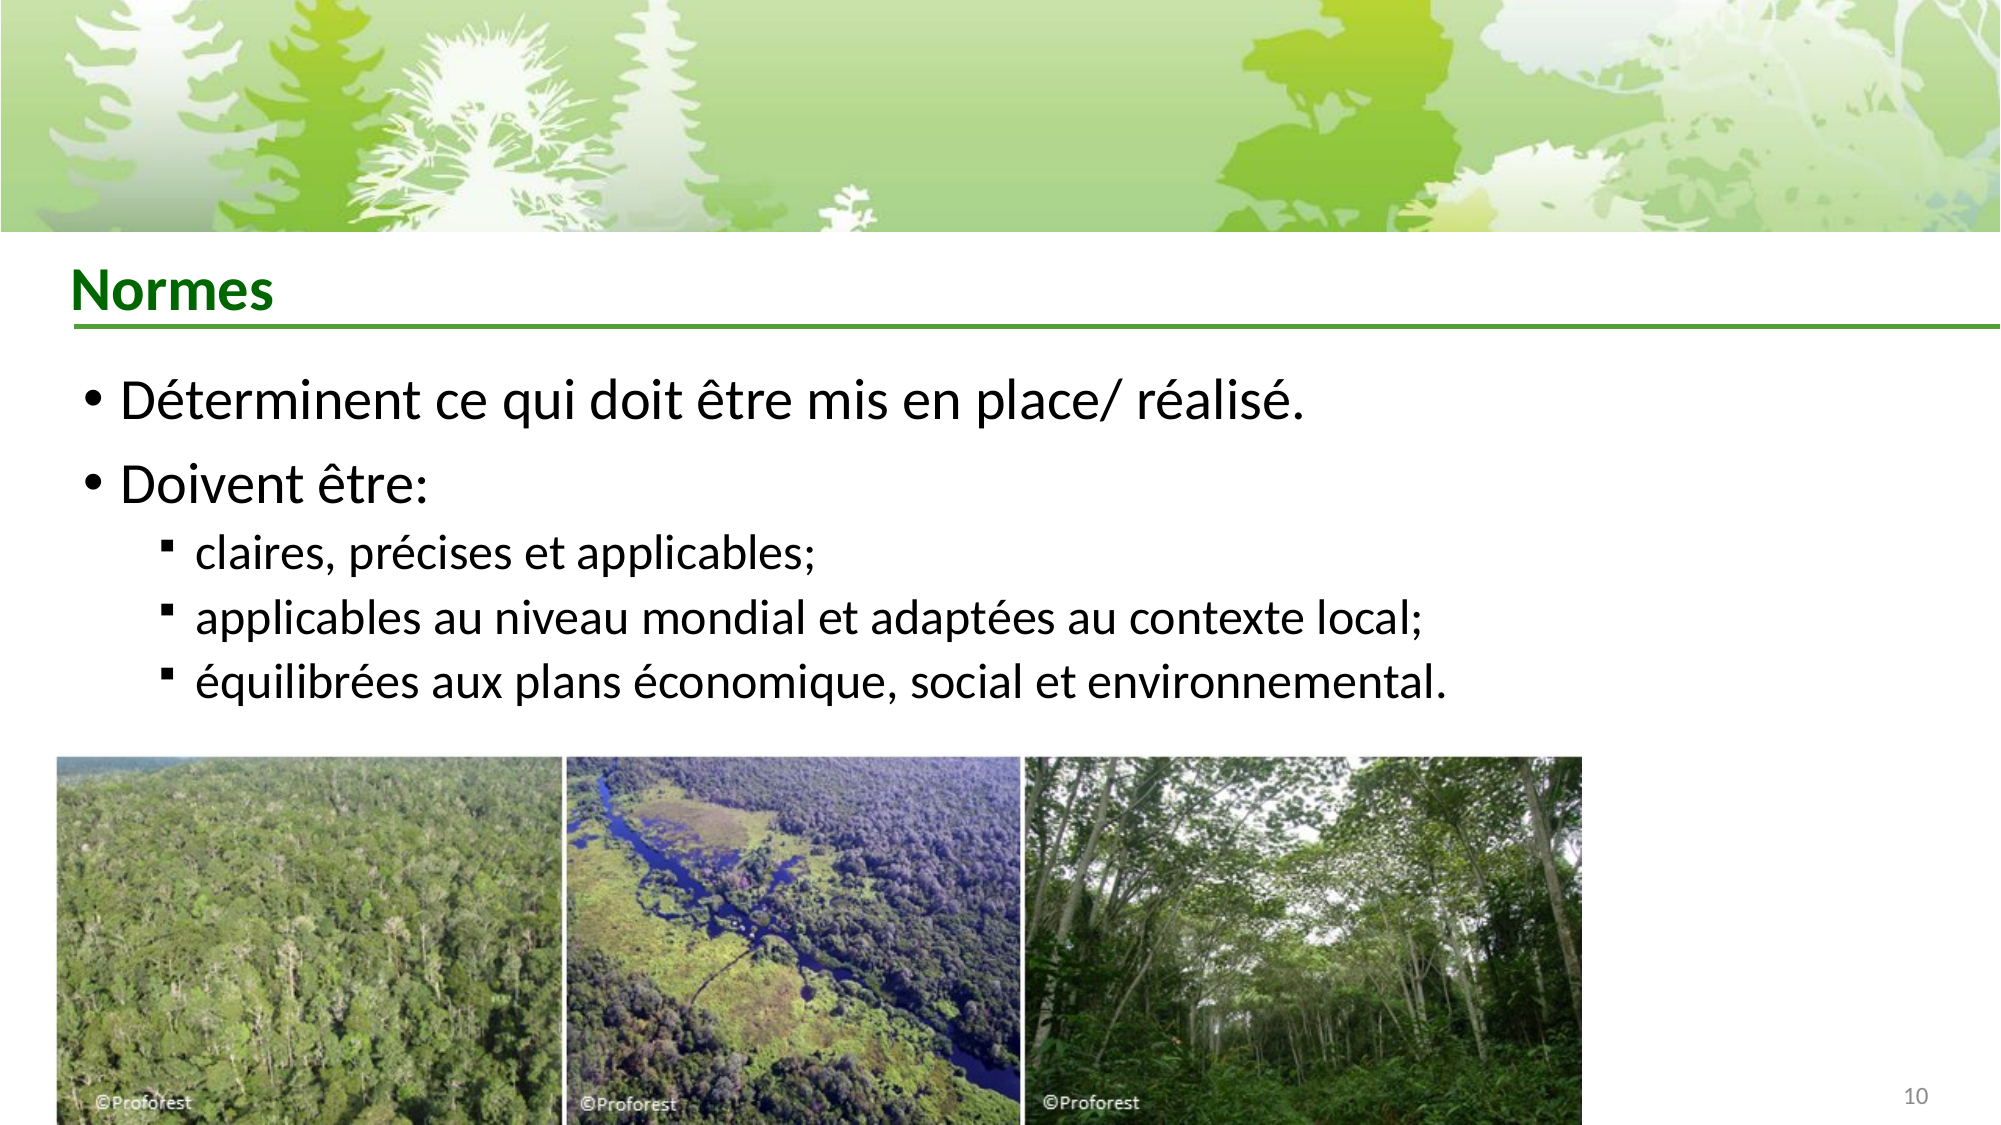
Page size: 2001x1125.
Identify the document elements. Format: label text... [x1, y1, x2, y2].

slide_number 10 [1582, 1065, 1944, 1125]
list Déterminent ce qui doit être mis en place/ réalisé. Doivent être: claires, précises et applicables; applicables au niveau mondial et adaptées au contexte local; équilibrées aux plans économique, social et environnemental. [68, 362, 1512, 754]
picture [54, 754, 1582, 1125]
picture [0, 0, 2000, 232]
title Normes [55, 196, 1406, 384]
